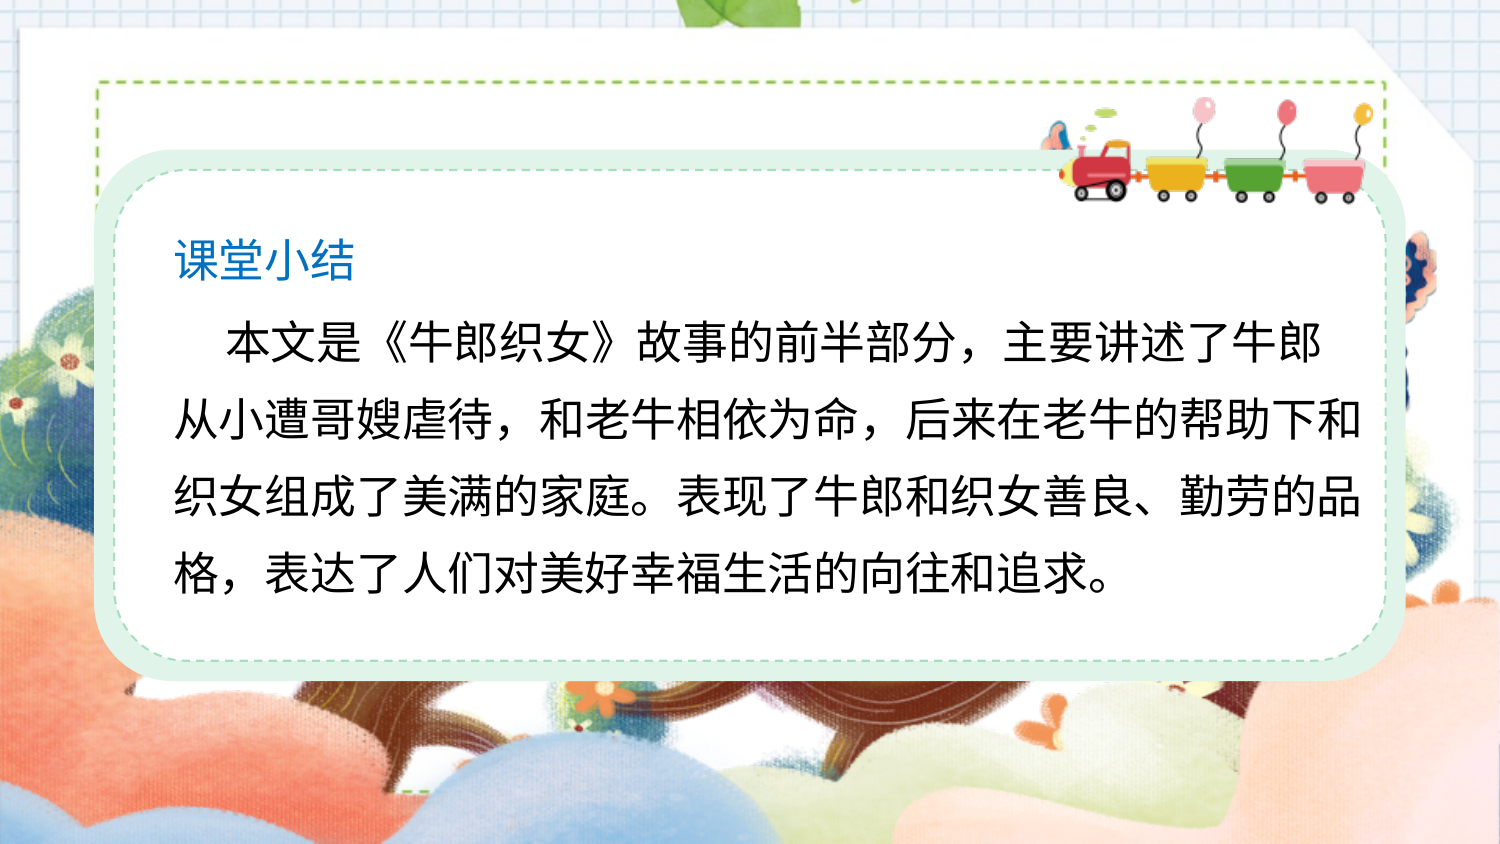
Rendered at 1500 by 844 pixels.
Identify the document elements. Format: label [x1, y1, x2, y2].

text_box [94, 149, 1406, 682]
picture [0, 0, 1500, 844]
